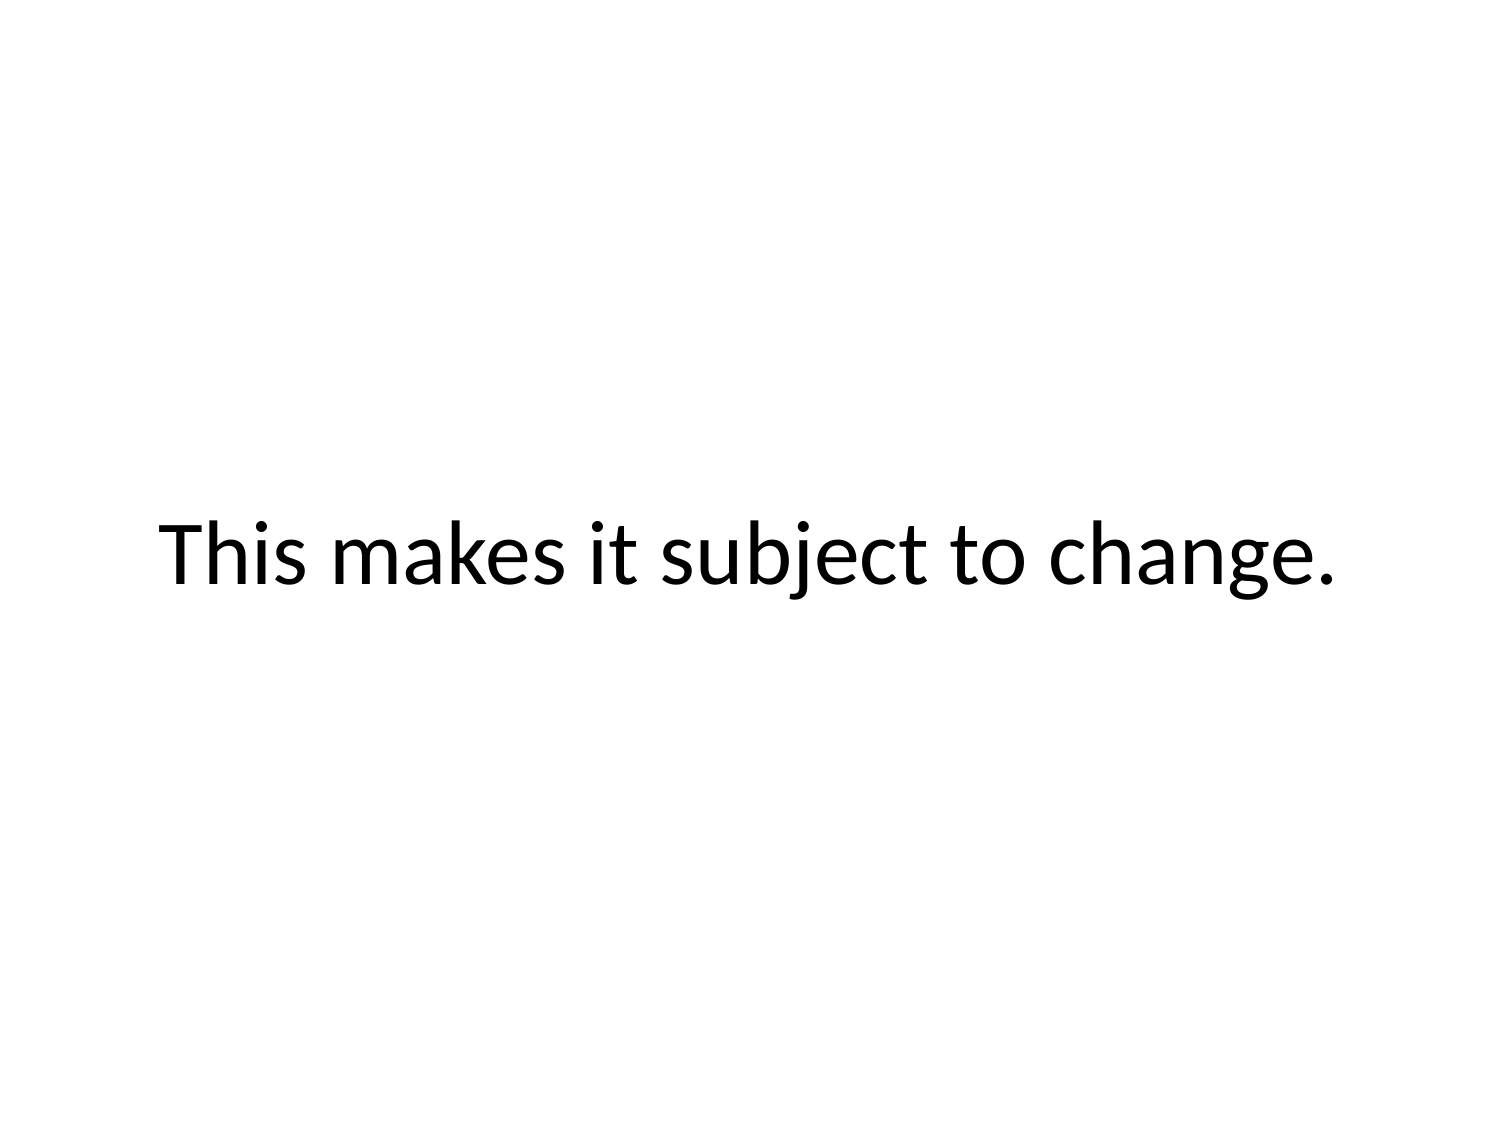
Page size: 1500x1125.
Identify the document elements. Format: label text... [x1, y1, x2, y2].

title This makes it subject to change. [75, 45, 1425, 1050]
